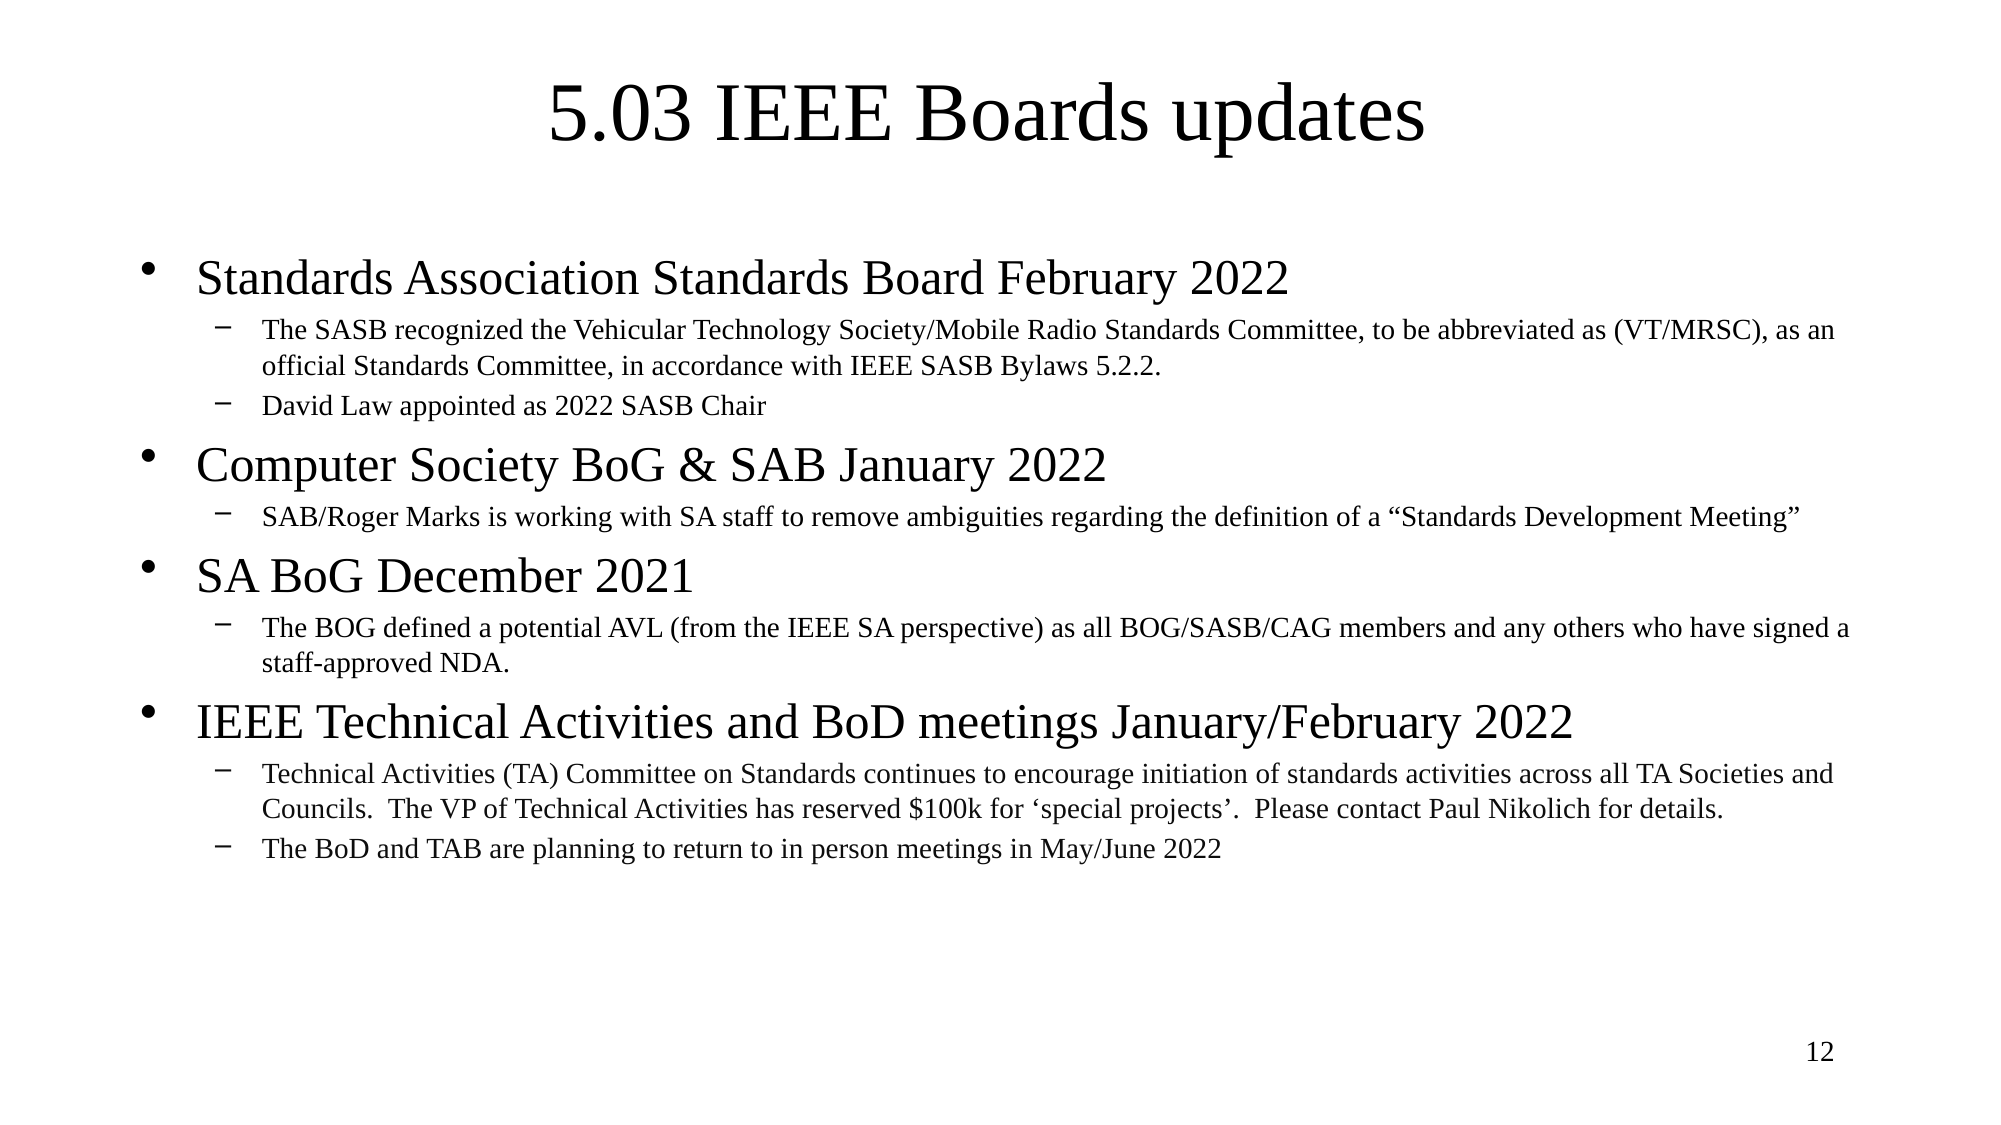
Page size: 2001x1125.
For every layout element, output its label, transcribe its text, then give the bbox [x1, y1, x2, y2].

text_box 5.03 IEEE Boards updates [349, 50, 1625, 238]
list Standards Association Standards Board February 2022 The SASB recognized the Vehicular Technology Society/Mobile Radio Standards Committee, to be abbreviated as (VT/MRSC), as an official Standards Committee, in accordance with IEEE SASB Bylaws 5.2.2. David Law appointed as 2022 SASB Chair Computer Society BoG & SAB January 2022 SAB/Roger Marks is working with SA staff to remove ambiguities regarding the definition of a “Standards Development Meeting” SA BoG December 2021 The BOG defined a potential AVL (from the IEEE SA perspective) as all BOG/SASB/CAG members and any others who have signed a staff-approved NDA. IEEE Technical Activities and BoD meetings January/February 2022 Technical Activities (TA) Committee on Standards continues to encourage initiation of standards activities across all TA Societies and Councils. The VP of Technical Activities has reserved $100k for ‘special projects’. Please contact Paul Nikolich for details. The BoD and TAB are planning to return to in person meetings in May/June 2022 [124, 237, 1888, 913]
slide_number 12 [1433, 1024, 1851, 1101]
